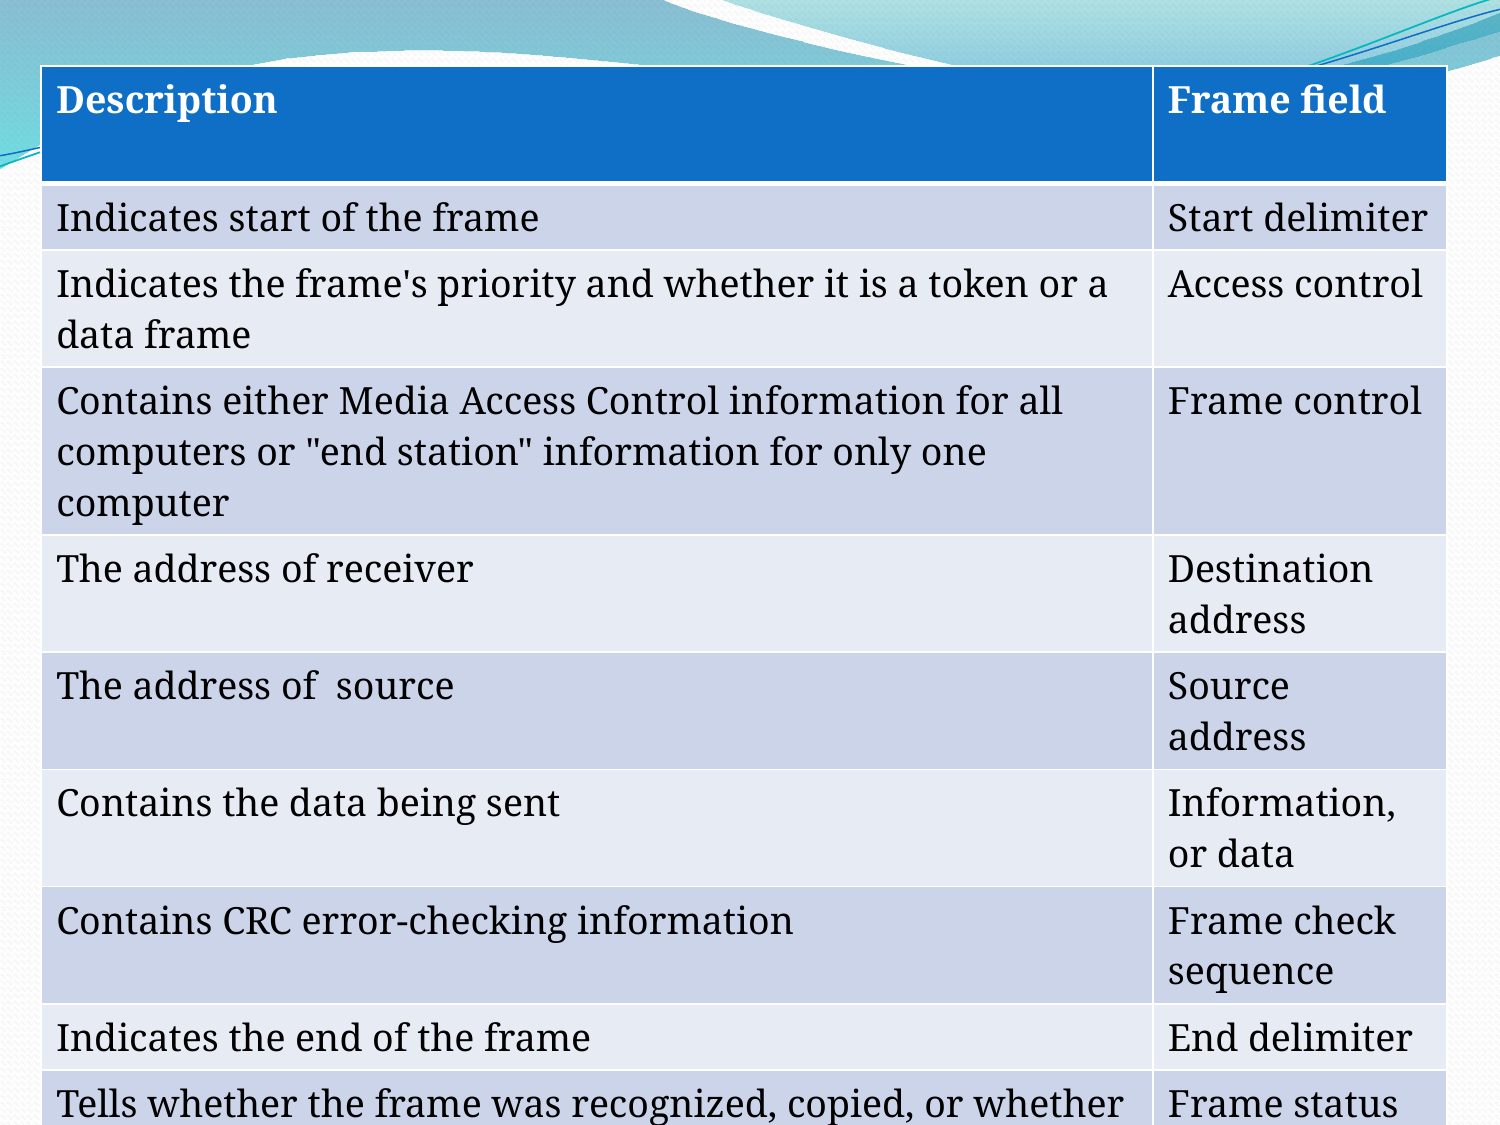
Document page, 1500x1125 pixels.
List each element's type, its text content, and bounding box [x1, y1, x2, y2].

table_cell Indicates the frame's priority and whether it is a token or a data frame [42, 251, 1152, 366]
table_cell Start delimiter [1154, 186, 1446, 249]
table_cell Contains the data being sent [42, 770, 1152, 886]
table_cell End delimiter [1154, 1005, 1446, 1069]
table_cell Destination address [1154, 536, 1446, 651]
table_cell Frame check sequence [1154, 887, 1446, 1003]
table_cell Information, or data [1154, 770, 1446, 886]
table_cell Frame control [1154, 368, 1446, 534]
table_cell Indicates the end of the frame [42, 1005, 1152, 1069]
table_cell The address of source [42, 653, 1152, 769]
table_cell Contains either Media Access Control information for all computers or "end station" information for only one computer [42, 368, 1152, 534]
table_cell Tells whether the frame was recognized, copied, or whether the destination address was available [42, 1071, 1152, 1125]
table_header Description [42, 67, 1152, 181]
table_header Frame field [1154, 67, 1446, 181]
table_cell Source address [1154, 653, 1446, 769]
table_cell Indicates start of the frame [42, 186, 1152, 249]
table_cell Frame status [1154, 1071, 1446, 1125]
table_cell Access control [1154, 251, 1446, 366]
table_cell Contains CRC error-checking information [42, 887, 1152, 1003]
table_cell The address of receiver [42, 536, 1152, 651]
